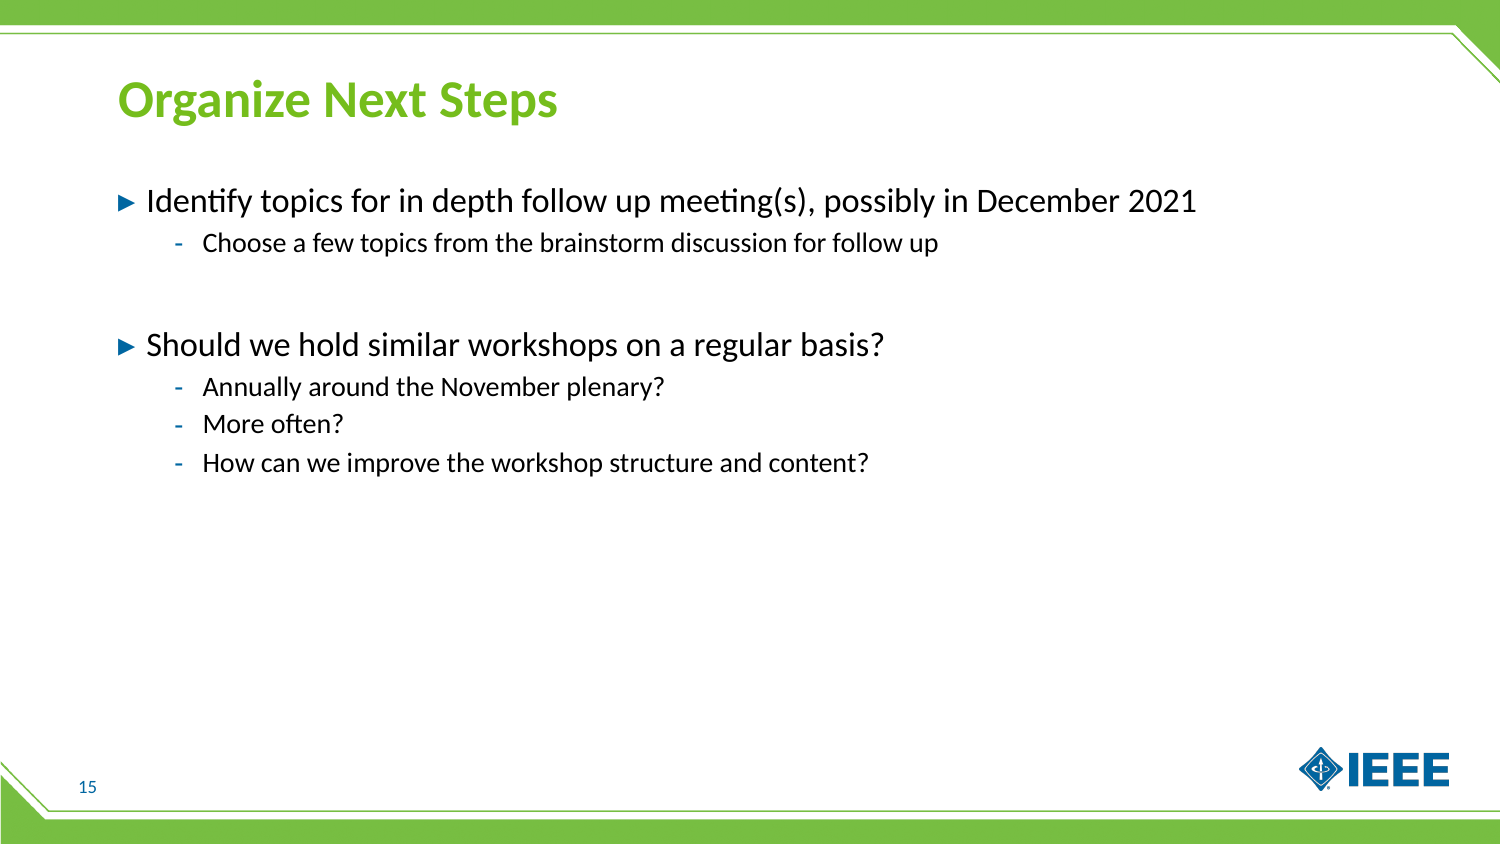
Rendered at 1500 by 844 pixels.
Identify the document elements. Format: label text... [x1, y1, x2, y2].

slide_number 15 [63, 763, 143, 809]
picture [1299, 747, 1449, 760]
title Organize Next Steps [103, 68, 1397, 137]
list Identify topics for in depth follow up meeting(s), possibly in December 2021 Choose a few topics from the brainstorm discussion for follow up Should we hold similar workshops on a regular basis? Annually around the November plenary? More often? How can we improve the workshop structure and content? [103, 175, 1397, 712]
picture [2, 761, 1500, 844]
picture [0, 0, 1500, 84]
